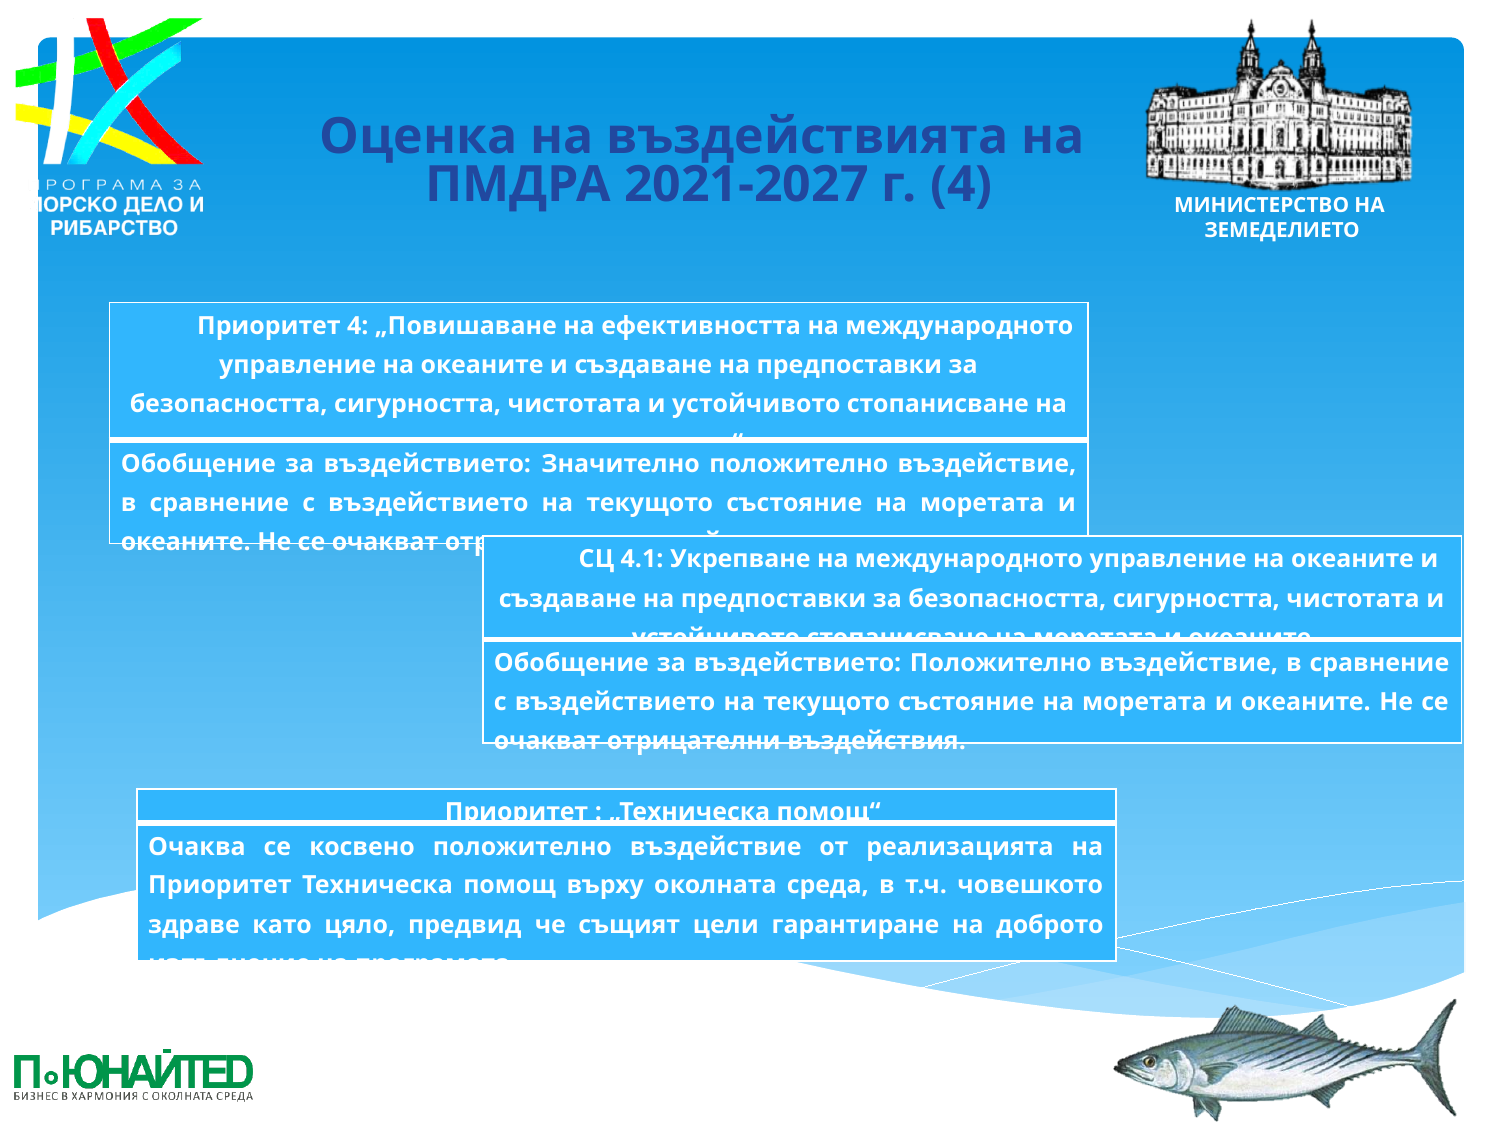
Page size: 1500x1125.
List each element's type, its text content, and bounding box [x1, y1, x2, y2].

picture [13, 1049, 253, 1102]
table_cell Обобщение за въздействието: Значително положително въздействие, в сравнение с въздействието на текущото състояние на моретата и океаните. Не се очакват отрицателни въздействия. [110, 443, 1087, 543]
table_header СЦ 4.1: Укрепване на международното управление на океаните и създаване на предпоставки за безопасността, сигурността, чистотата и устойчивото стопанисване на моретата и океаните [484, 537, 1461, 637]
text_box Оценка на въздействията на ПМДРА 2021-2027 г. (4) [220, 108, 1082, 219]
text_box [1088, 13, 1476, 250]
subtitle [0, 0, 1270, 108]
table_cell Обобщение за въздействието: Положително въздействие, в сравнение с въздействието на текущото състояние на моретата и океаните. Не се очакват отрицателни въздействия. [484, 642, 1461, 742]
table_header Приоритет : „Техническа помощ“ [138, 790, 1115, 820]
subtitle [0, 219, 1270, 703]
picture [0, 8, 215, 241]
table_header Приоритет 4: „Повишаване на ефективността на международното управление на океаните и създаване на предпоставки за безопасността, сигурността, чистотата и устойчивото стопанисване на моретата и океаните“ [110, 303, 1087, 437]
picture [1110, 994, 1462, 1125]
table_cell Очаква се косвено положително въздействие от реализацията на Приоритет Техническа помощ върху околната среда, в т.ч. човешкото здраве като цяло, предвид че същият цели гарантиране на доброто изпълнение на програмата. [138, 826, 1115, 960]
